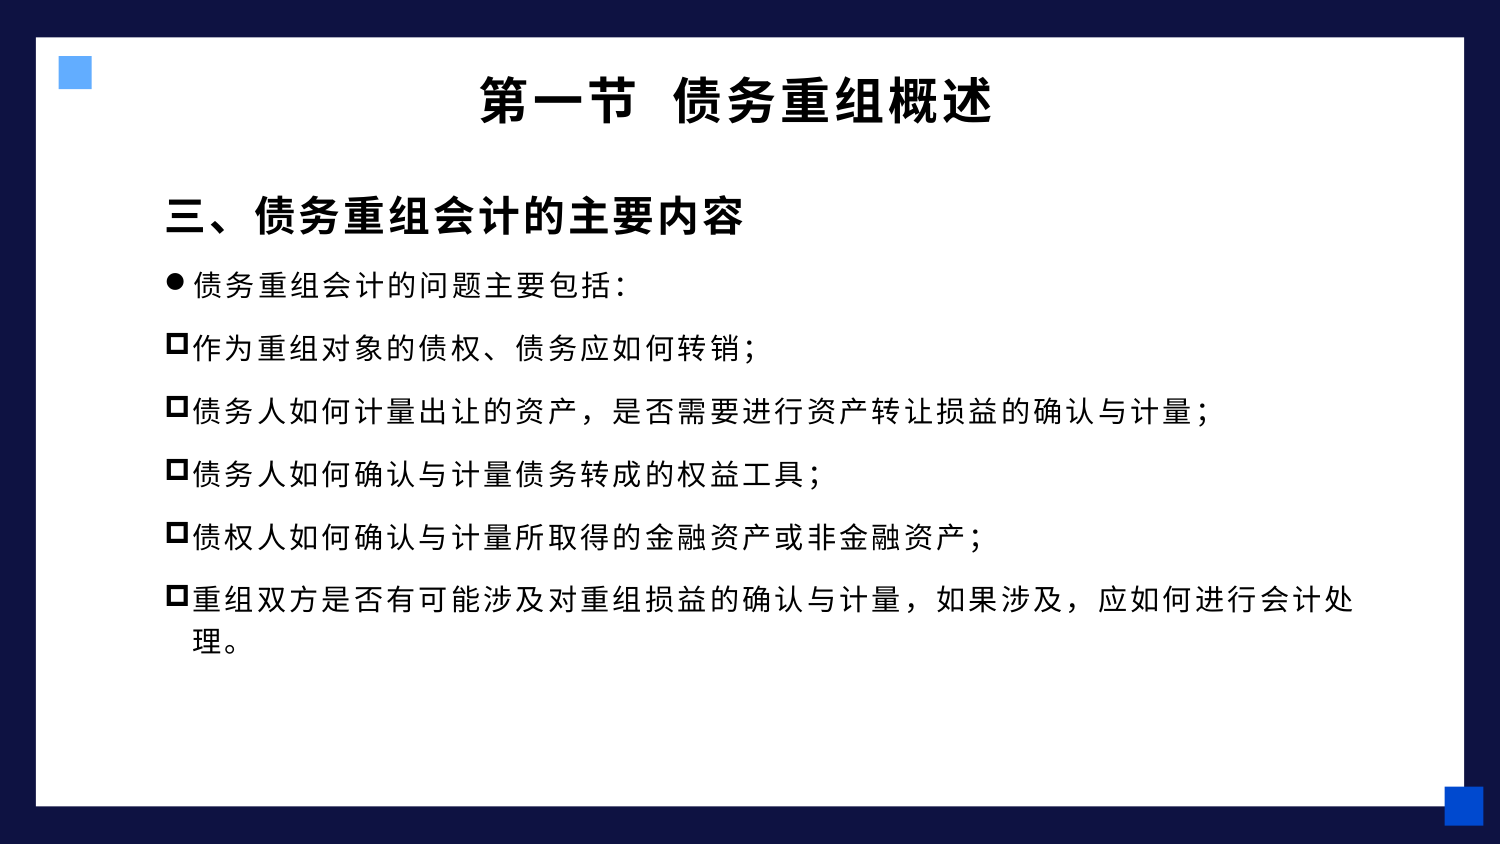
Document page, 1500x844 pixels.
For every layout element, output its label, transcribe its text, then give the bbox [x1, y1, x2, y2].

list 三、债务重组会计的主要内容 债务重组会计的问题主要包括： 作为重组对象的债权、债务应如何转销； 债务人如何计量出让的资产，是否需要进行资产转让损益的确认与计量； 债务人如何确认与计量债务转成的权益工具； 债权人如何确认与计量所取得的金融资产或非金融资产； 重组双方是否有可能涉及对重组损益的确认与计量，如果涉及，应如何进行会计处理。 [147, 179, 1376, 604]
title 第一节 债务重组概述 [141, 48, 1327, 138]
